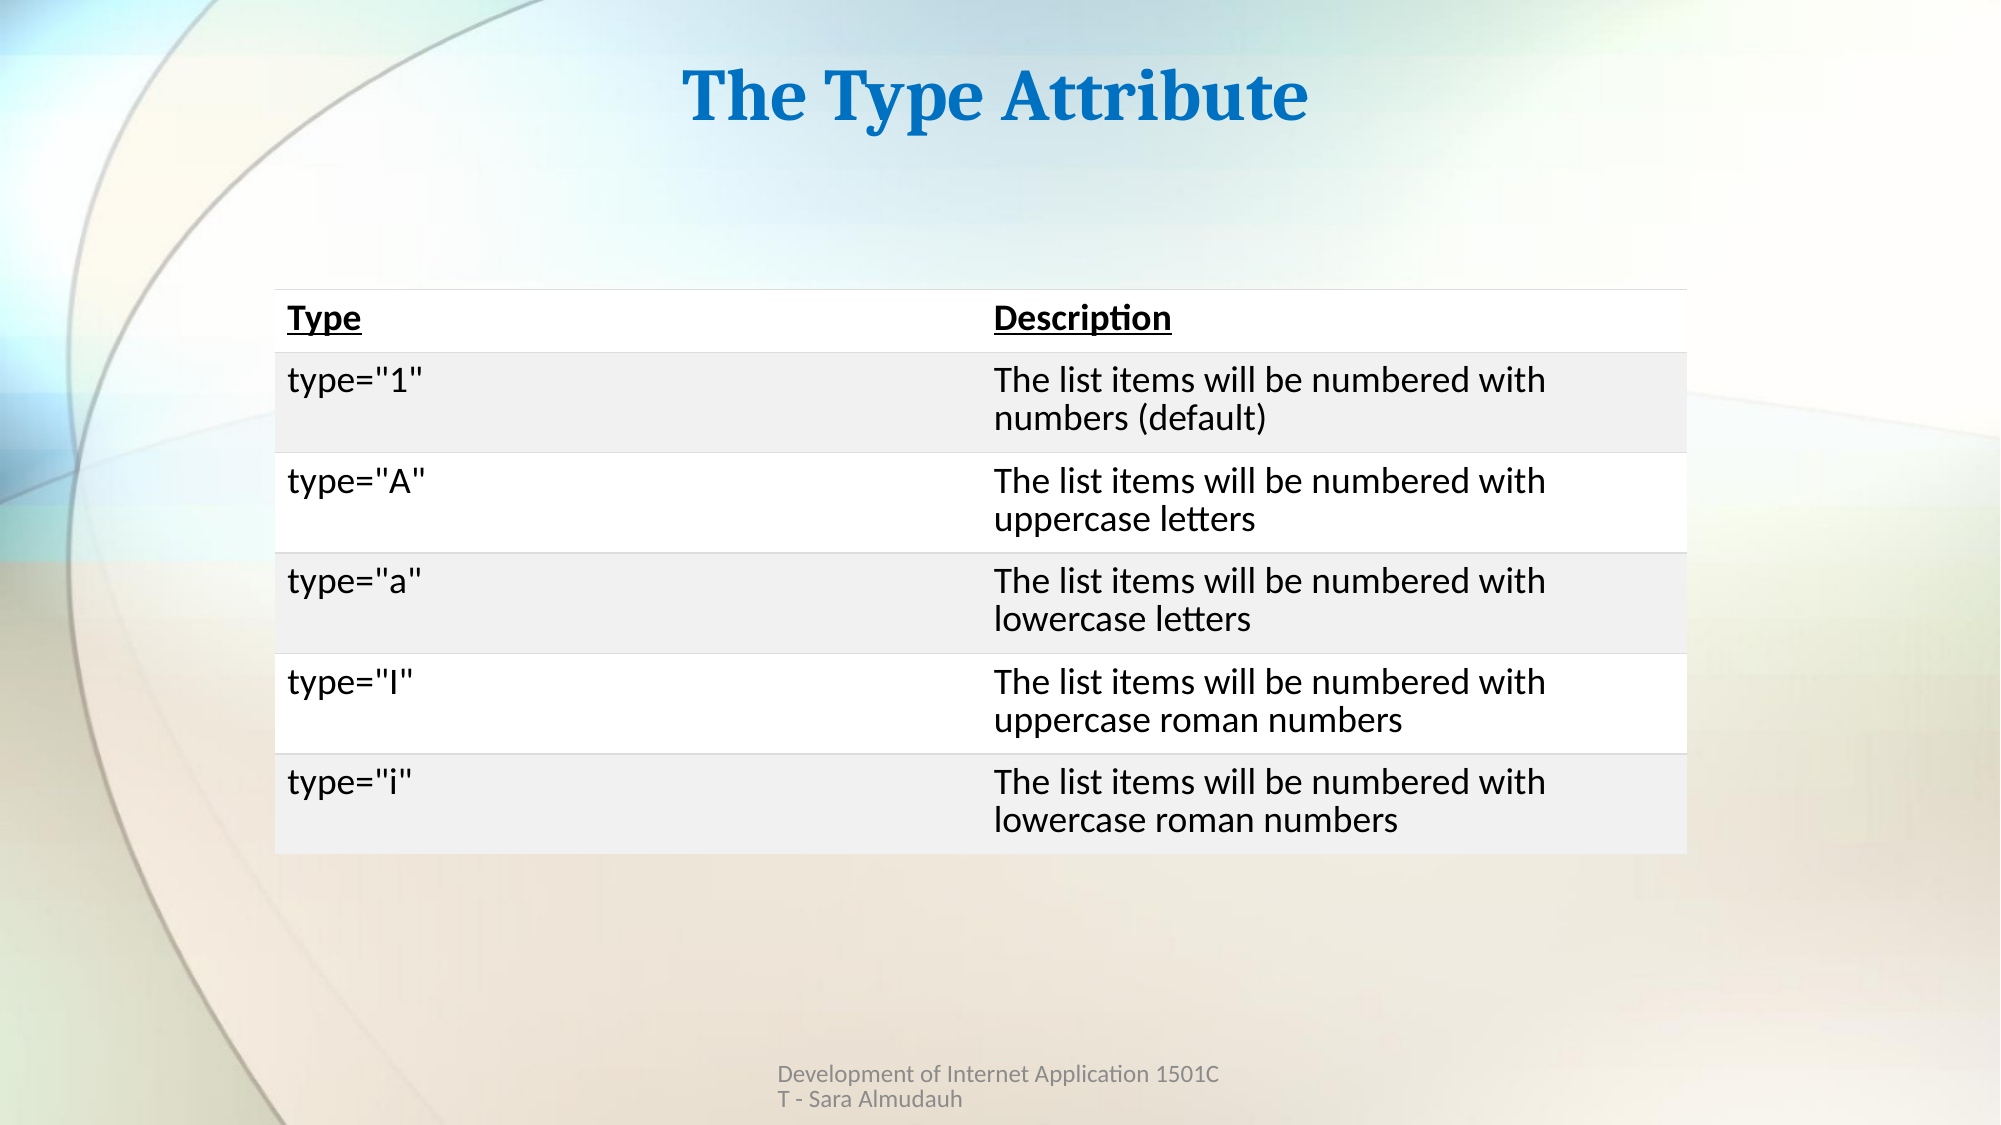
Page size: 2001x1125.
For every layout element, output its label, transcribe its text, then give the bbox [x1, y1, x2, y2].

table_cell The list items will be numbered with lowercase letters [981, 554, 1687, 653]
table_cell The list items will be numbered with uppercase roman numbers [981, 654, 1687, 753]
table_cell type="i" [275, 755, 981, 854]
footer Development of Internet Application 1501CT - Sara Almudauh [762, 1042, 1238, 1103]
table_cell type="A" [275, 453, 981, 552]
table_header Description [981, 290, 1687, 352]
title The Type Attribute [256, 38, 1738, 144]
table_cell type="1" [275, 353, 981, 452]
table_cell type="a" [275, 554, 981, 653]
table_cell type="I" [275, 654, 981, 753]
picture [0, 0, 2001, 1125]
table_cell The list items will be numbered with numbers (default) [981, 353, 1687, 452]
table_cell The list items will be numbered with lowercase roman numbers [981, 755, 1687, 854]
table_cell The list items will be numbered with uppercase letters [981, 453, 1687, 552]
table_header Type [275, 290, 981, 352]
